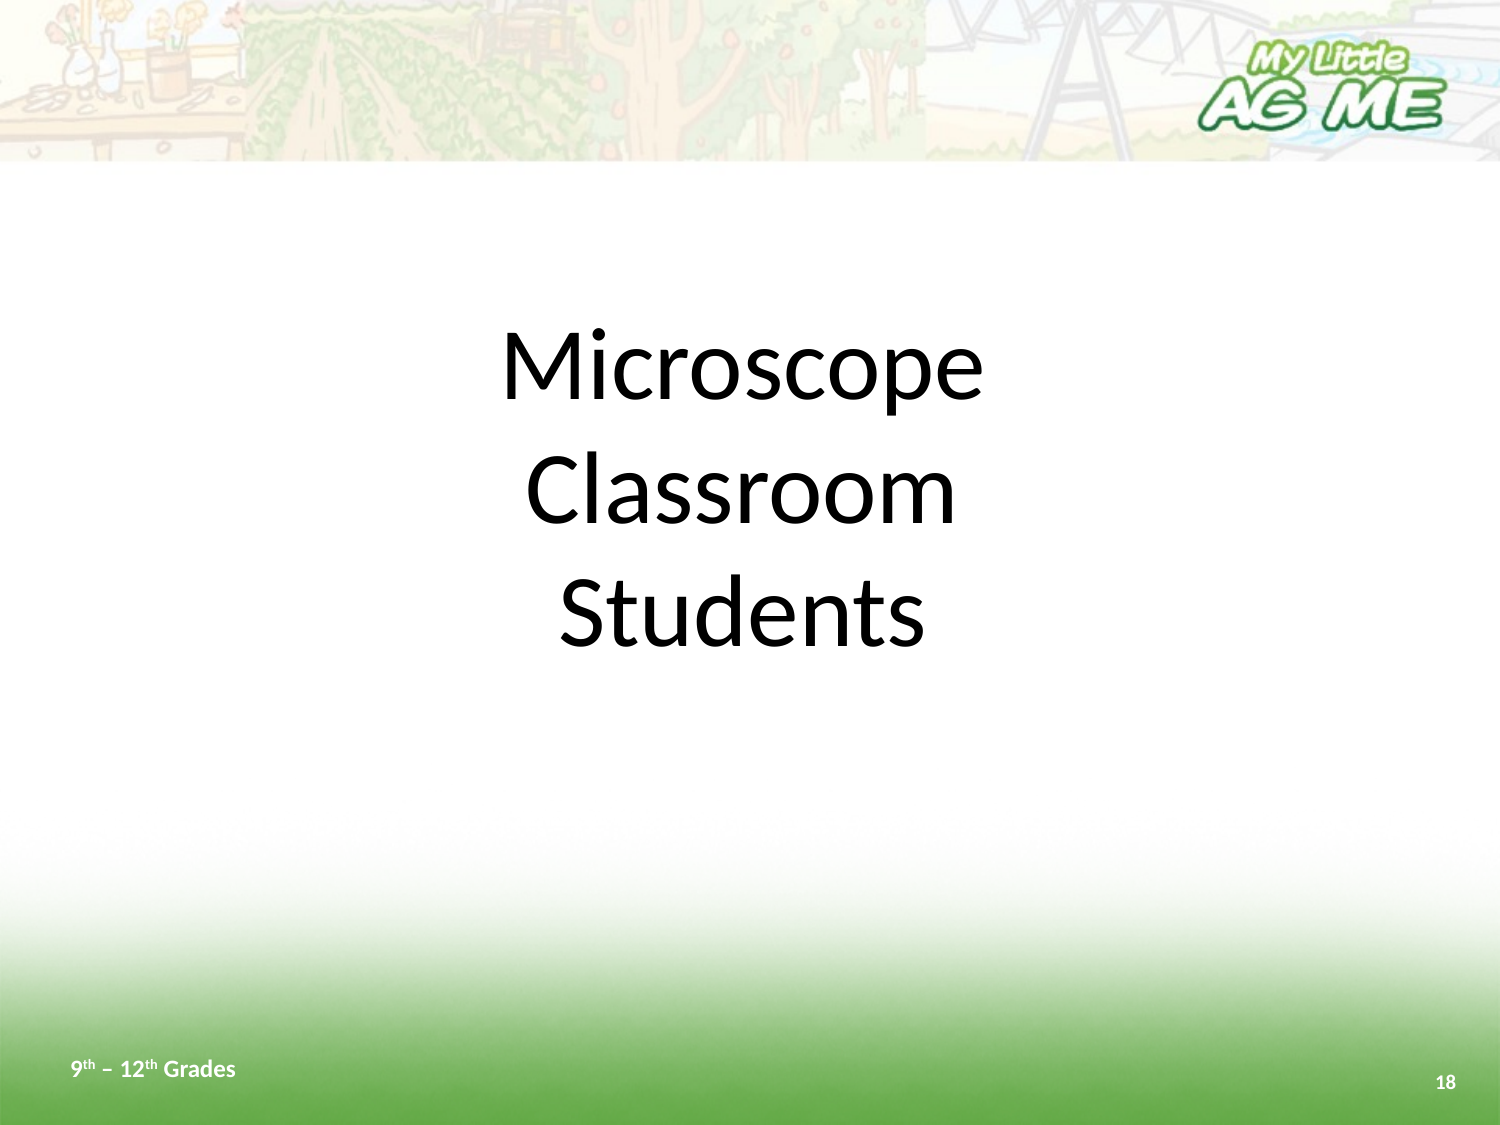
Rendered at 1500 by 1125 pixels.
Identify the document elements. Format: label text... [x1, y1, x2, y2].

picture [0, 0, 1500, 1125]
text_box Microscope Classroom Students [133, 289, 1352, 675]
